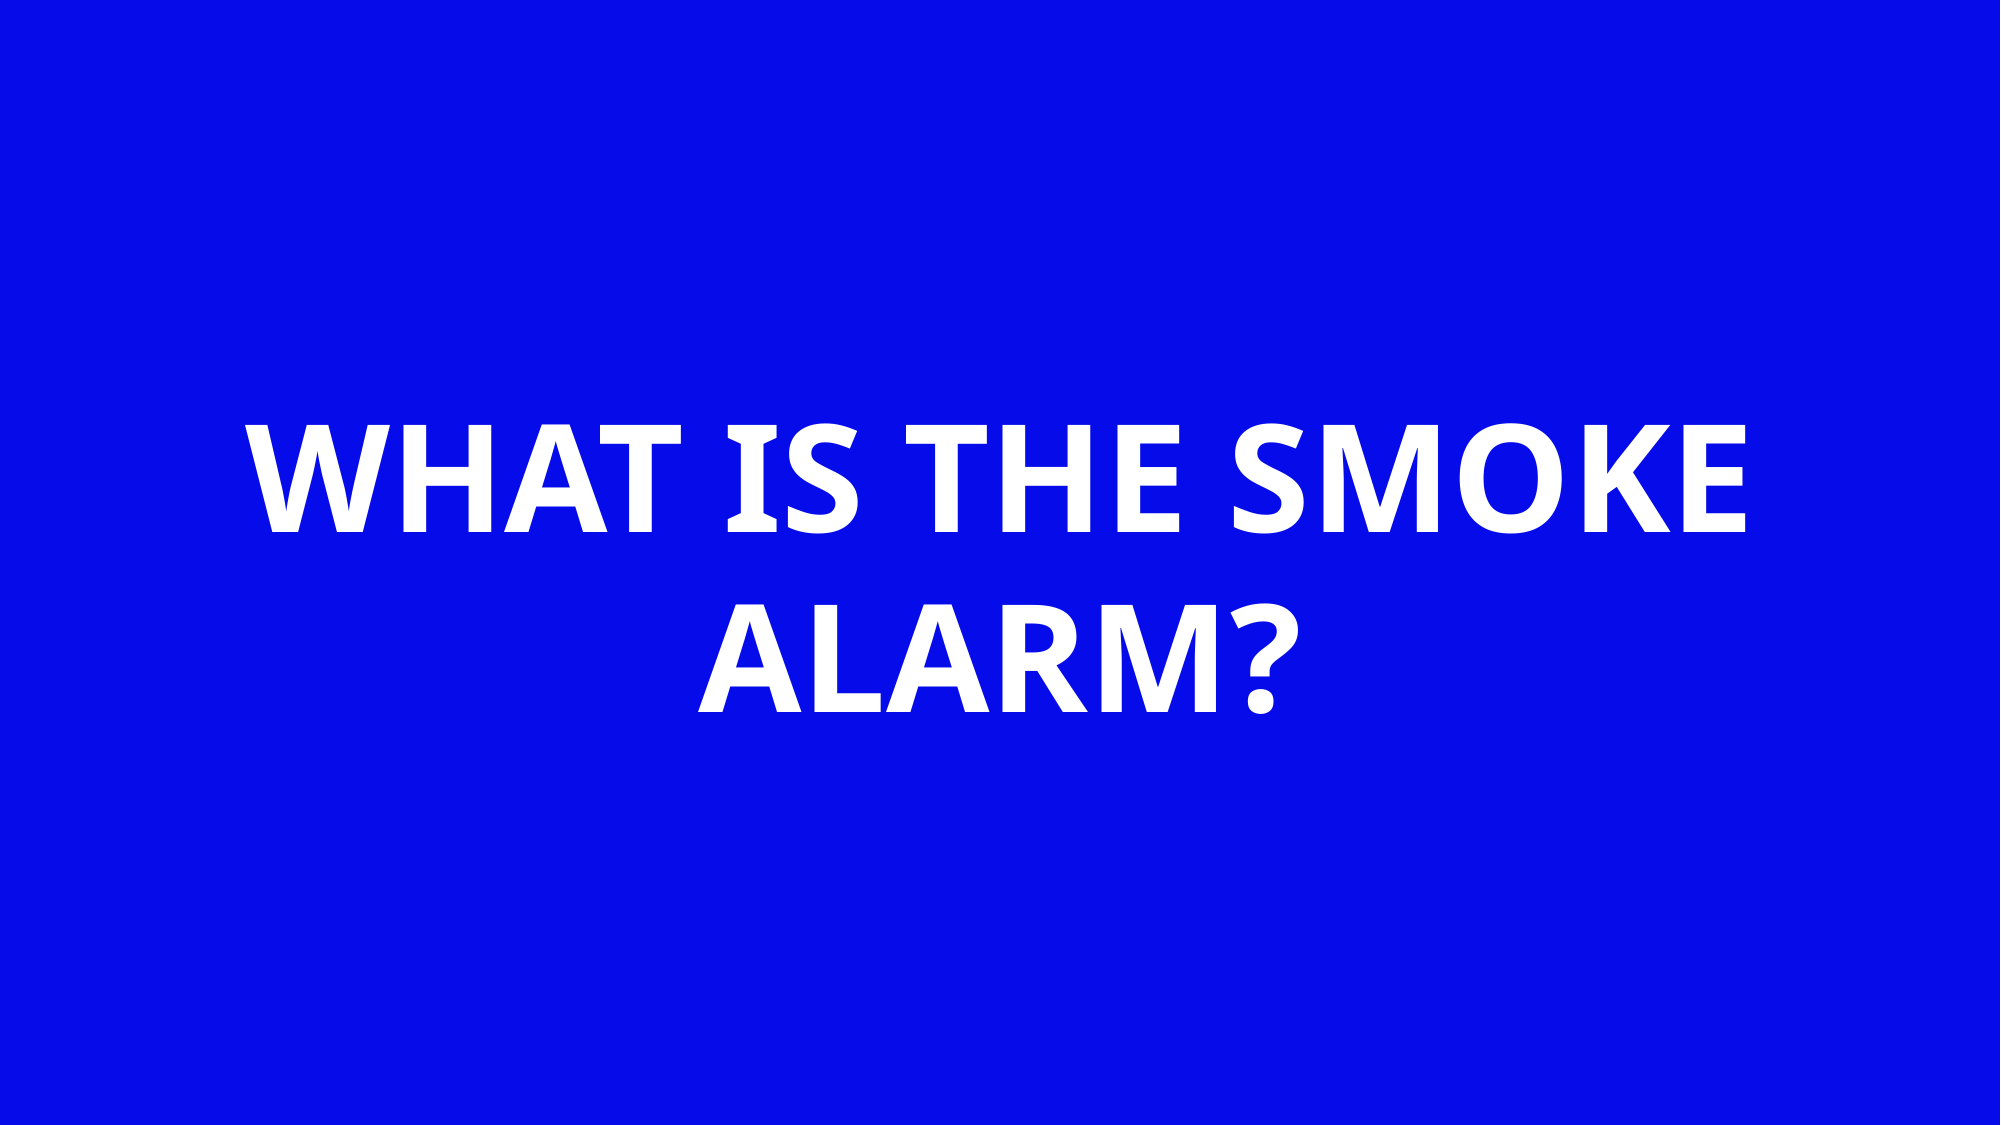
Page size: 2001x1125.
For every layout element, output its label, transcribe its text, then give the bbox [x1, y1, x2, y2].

text_box WHAT IS THE SMOKE ALARM? [0, 0, 2000, 1125]
